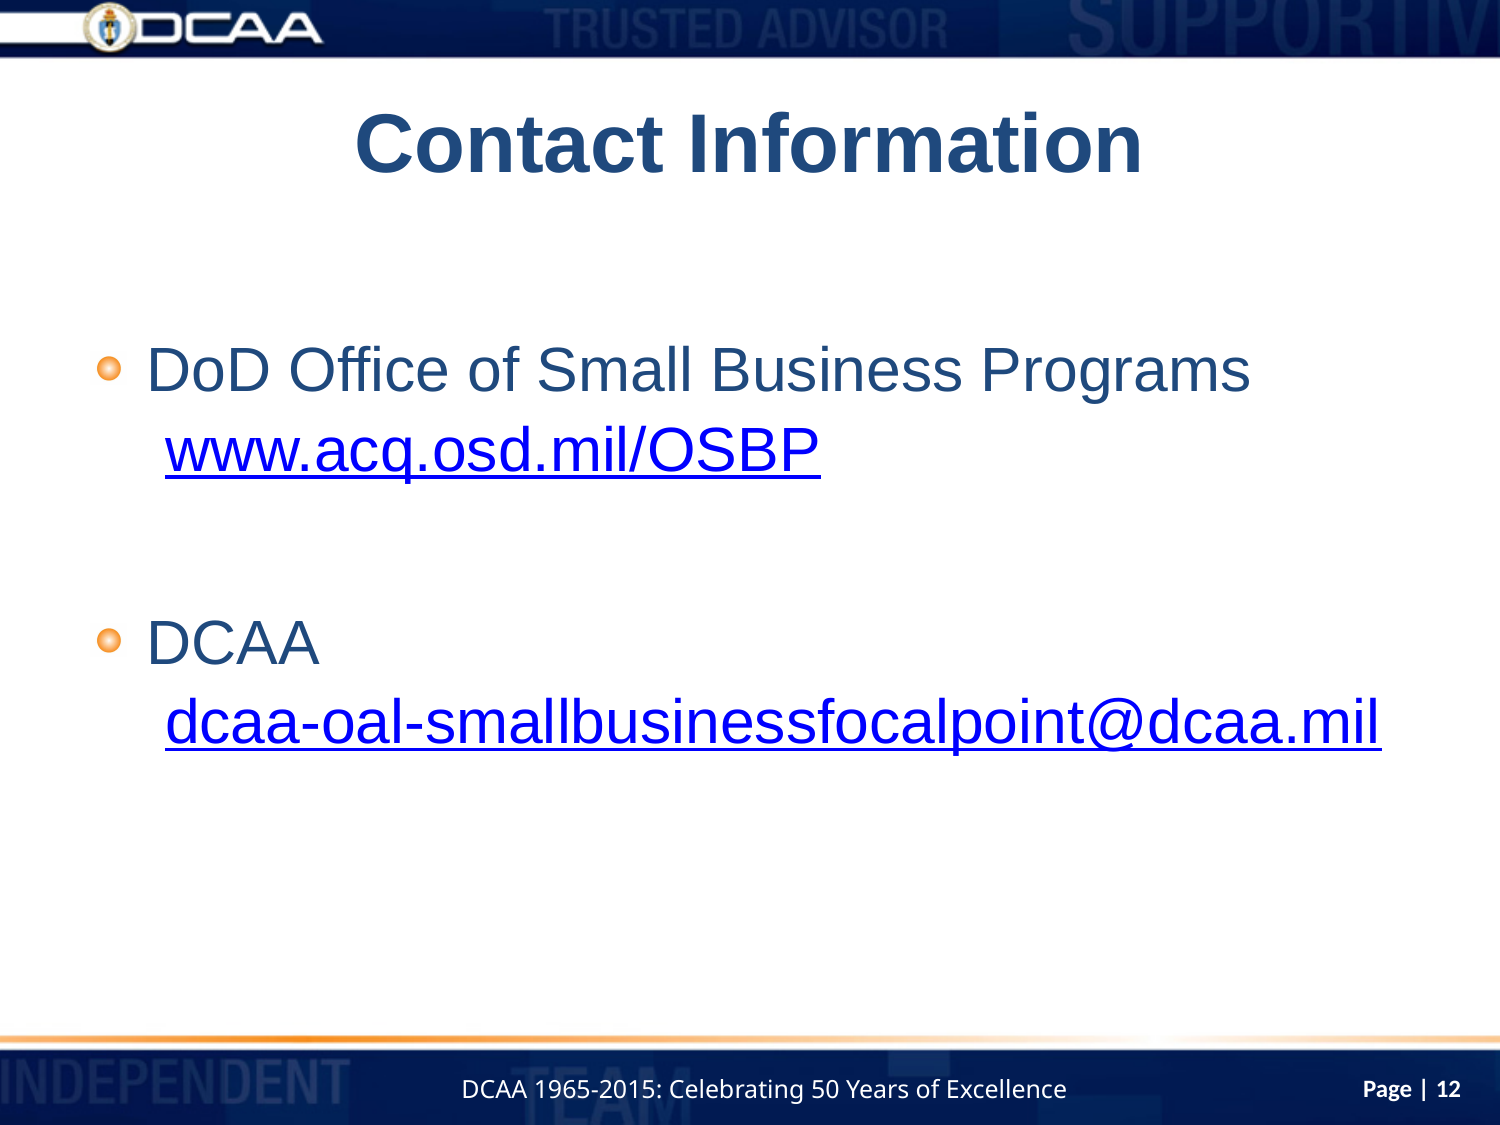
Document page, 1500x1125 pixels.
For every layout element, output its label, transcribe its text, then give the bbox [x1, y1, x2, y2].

picture [0, 0, 1500, 1125]
text_box DCAA 1965-2015: Celebrating 50 Years of Excellence [446, 1066, 1083, 1112]
list DoD Office of Small Business Programs www.acq.osd.mil/OSBP DCAA dcaa-oal-smallbusinessfocalpoint@dcaa.mil [74, 329, 1426, 895]
title Contact Information [74, 44, 1426, 233]
slide_number Page | 12 [1234, 1065, 1477, 1111]
